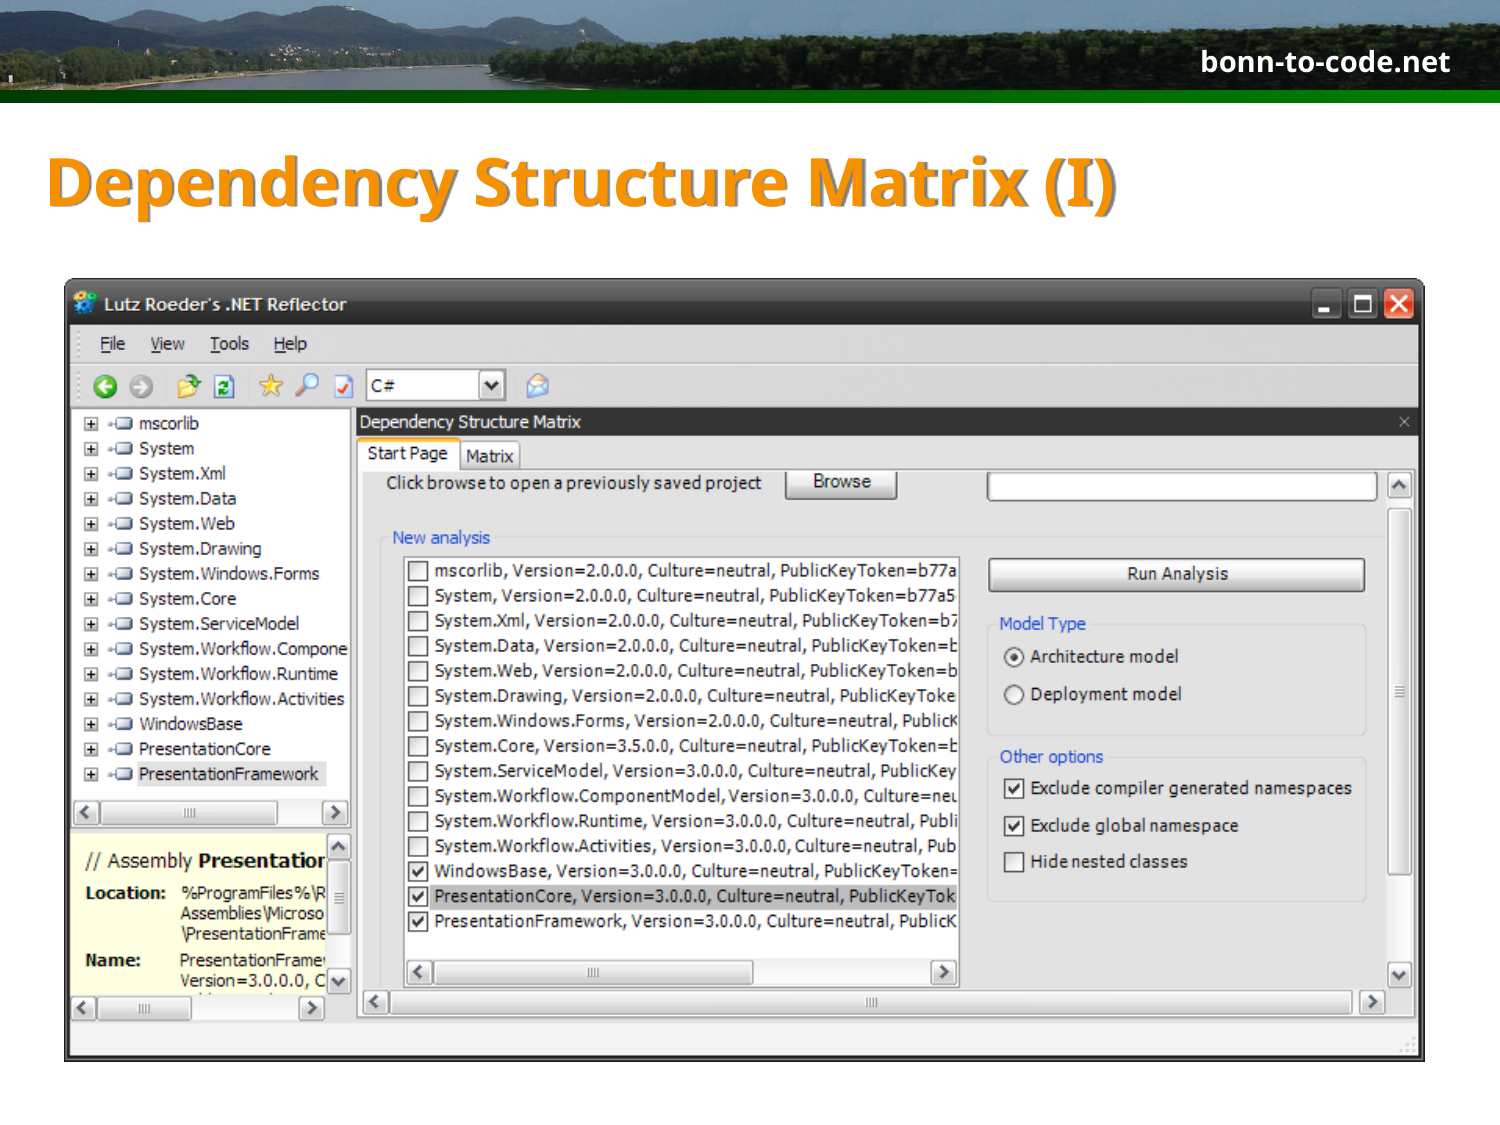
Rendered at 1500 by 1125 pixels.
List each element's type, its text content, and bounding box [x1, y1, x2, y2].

title Dependency Structure Matrix (I) [29, 101, 1471, 258]
picture [0, 0, 1500, 90]
picture [64, 278, 1425, 1062]
